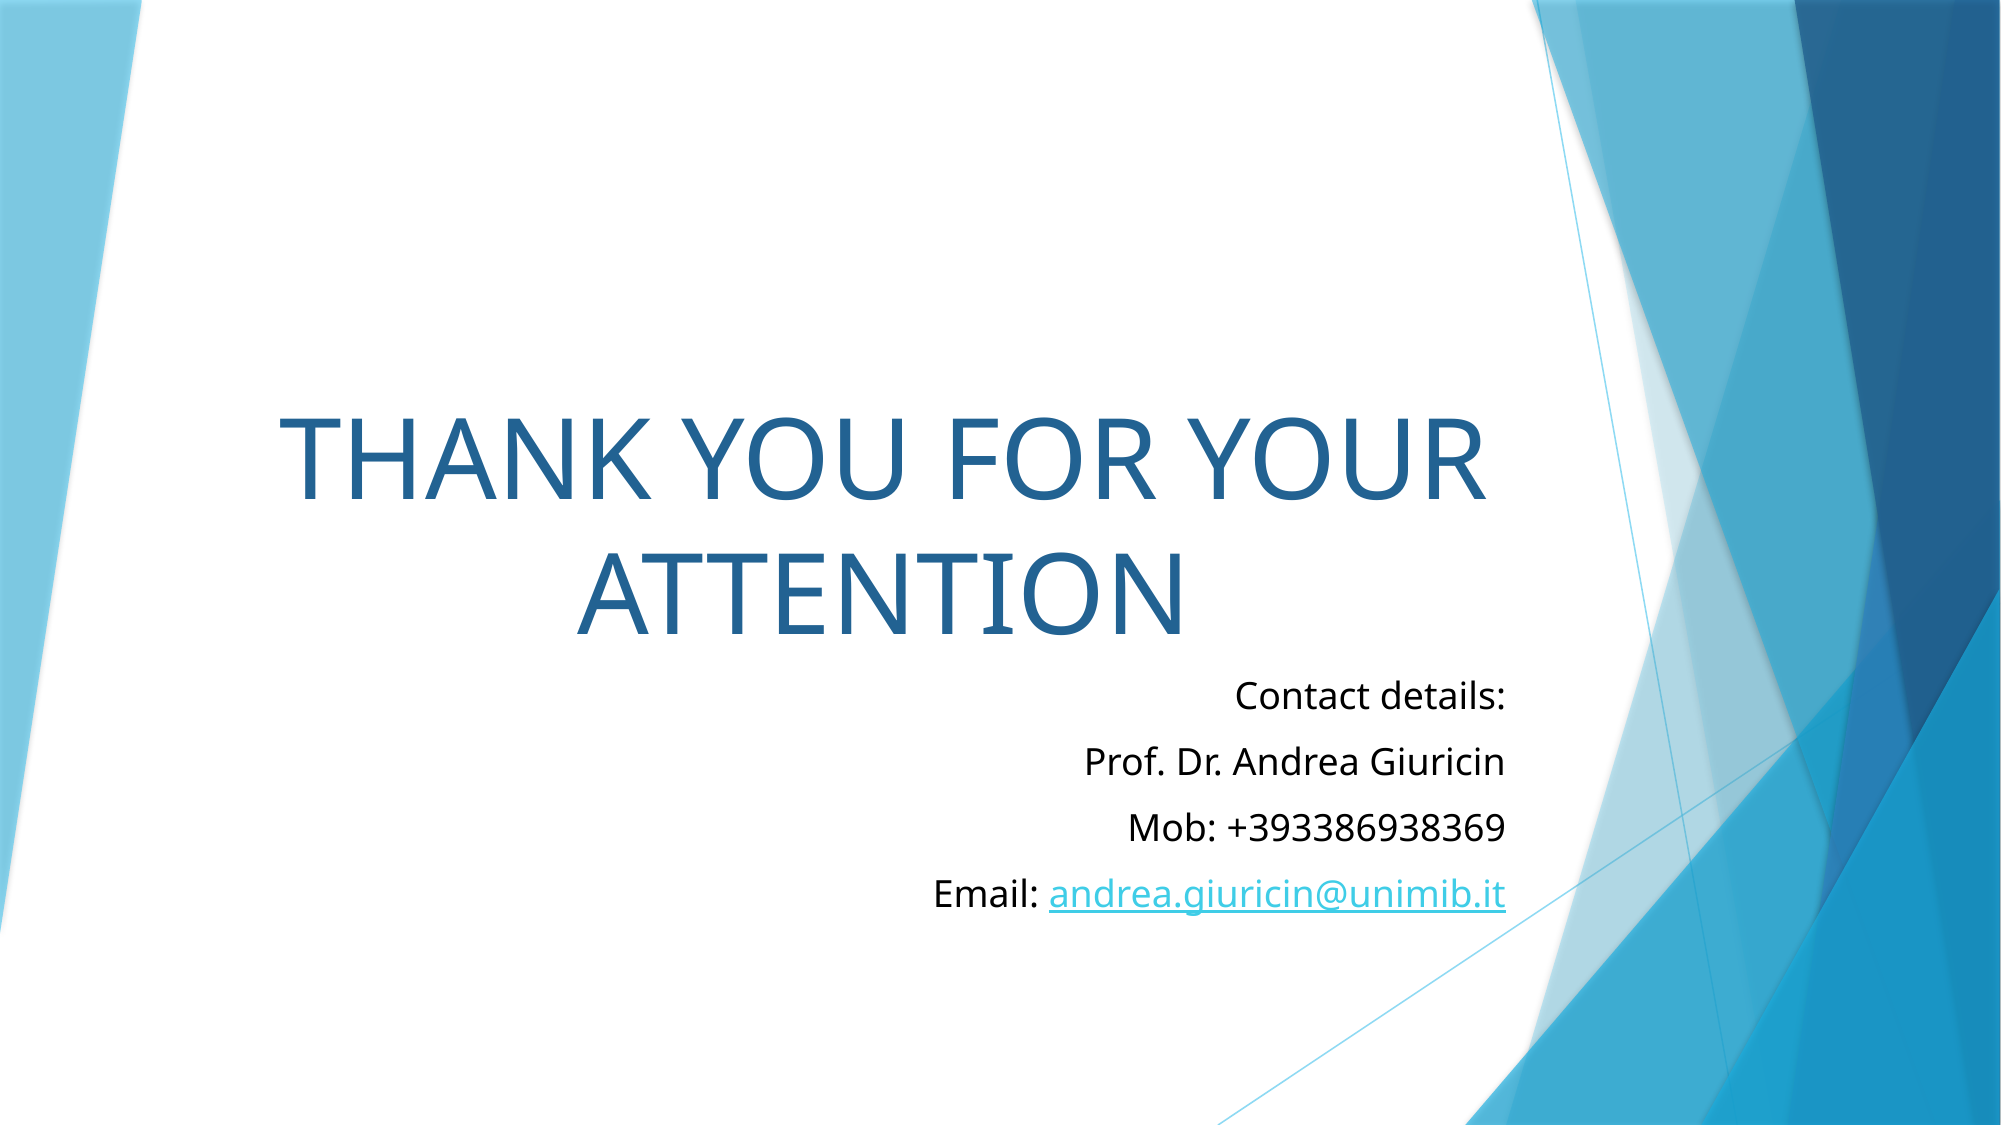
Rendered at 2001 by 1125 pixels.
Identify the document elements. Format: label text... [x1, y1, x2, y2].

title THANK YOU FOR YOUR ATTENTION [247, 394, 1522, 664]
subtitle Contact details: Prof. Dr. Andrea Giuricin Mob: +393386938369 Email: andrea.giuricin@unimib.it [247, 664, 1522, 961]
